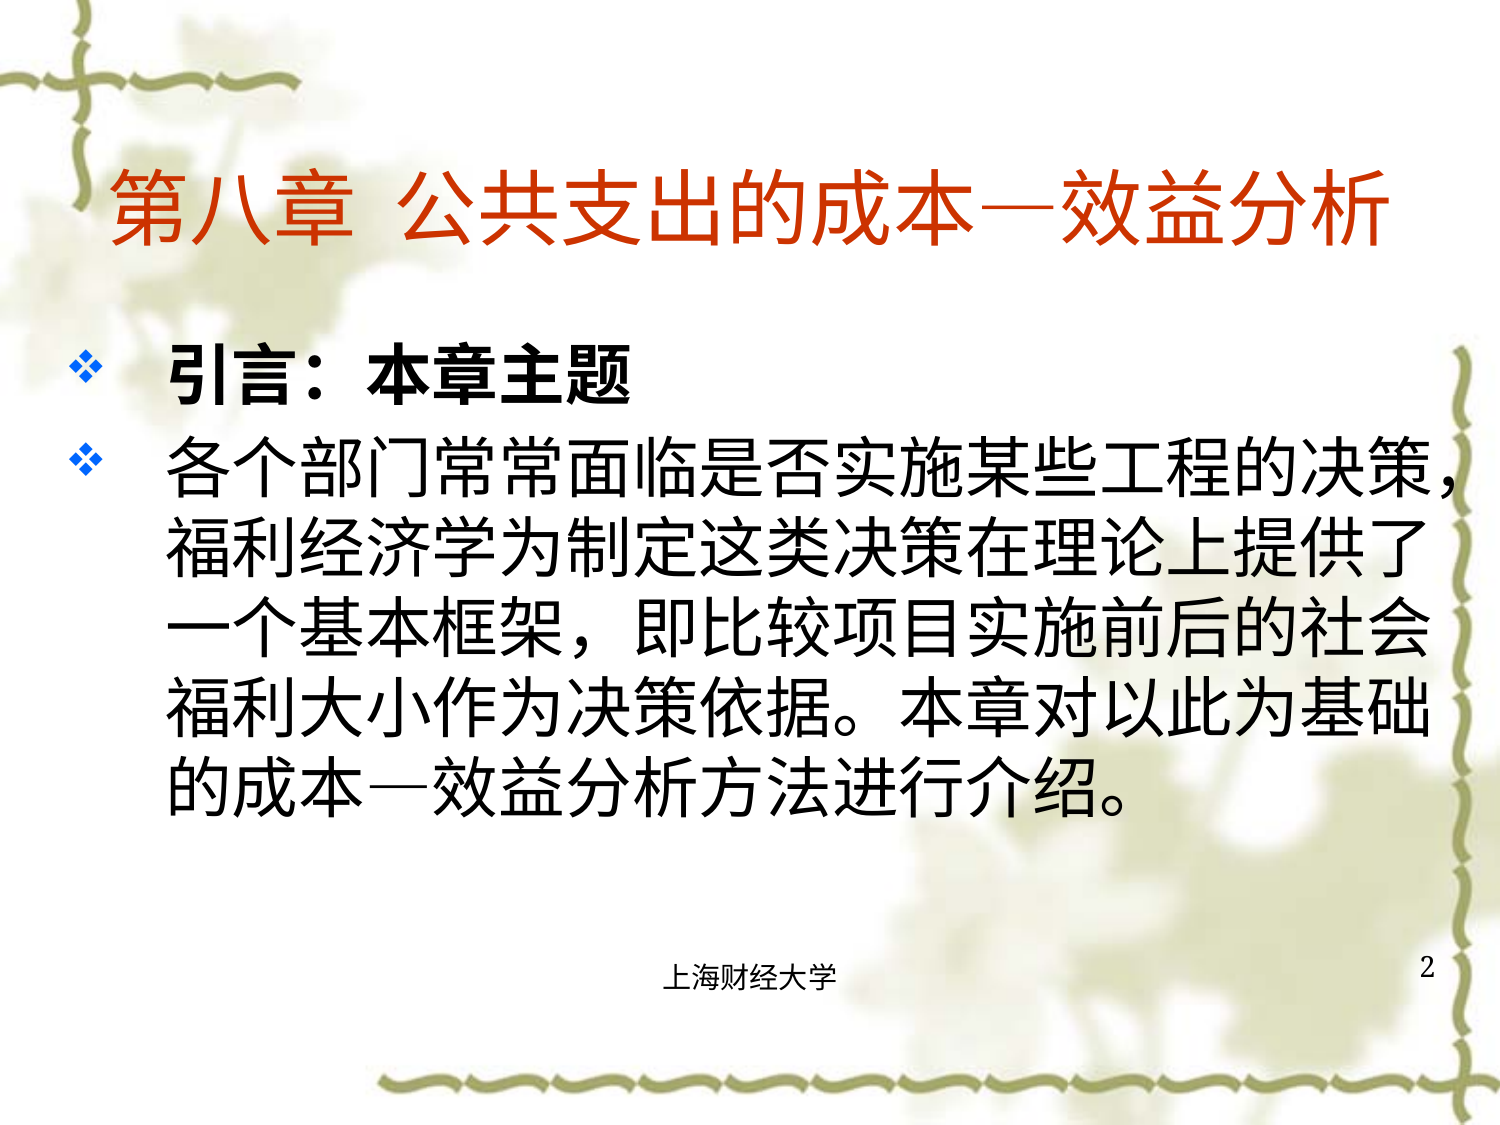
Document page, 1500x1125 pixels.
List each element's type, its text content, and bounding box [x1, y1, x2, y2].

footer 上海财经大学 [512, 952, 988, 1066]
list 引言：本章主题 各个部门常常面临是否实施某些工程的决策，福利经济学为制定这类决策在理论上提供了一个基本框架，即比较项目实施前后的社会福利大小作为决策依据。本章对以此为基础的成本—效益分析方法进行介绍。 [49, 324, 1452, 963]
slide_number 2 [1074, 940, 1451, 1066]
title 第八章 公共支出的成本—效益分析 [49, 112, 1451, 301]
picture [0, 0, 1500, 1125]
